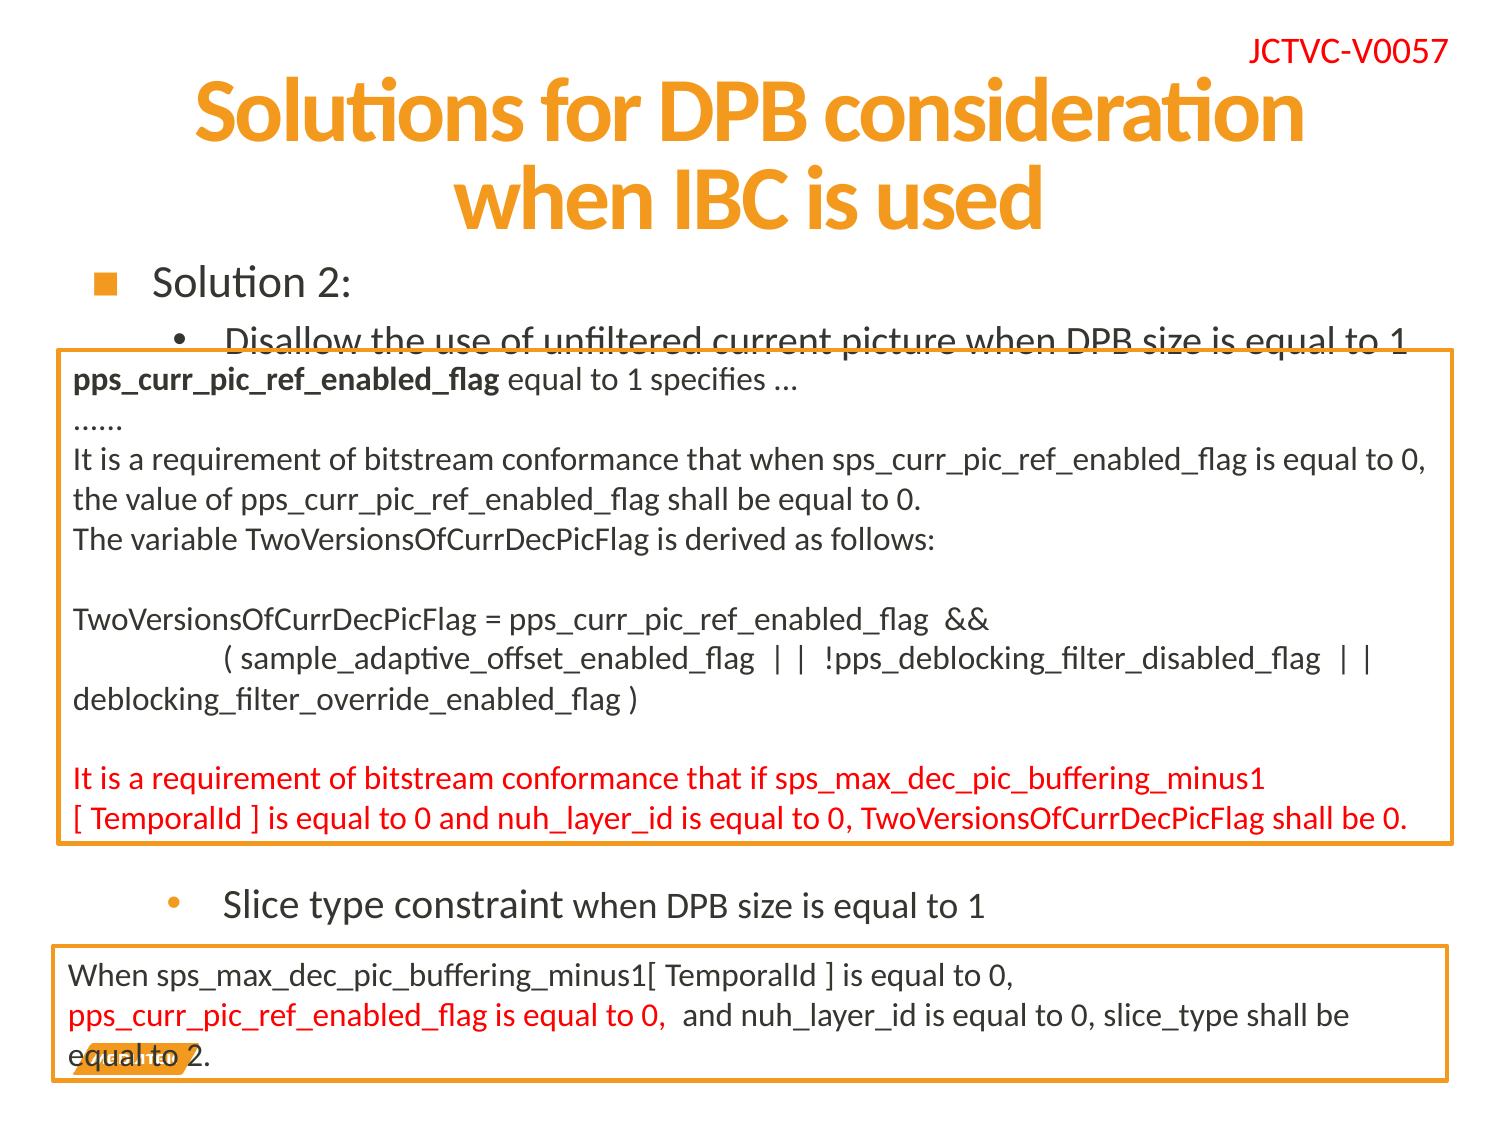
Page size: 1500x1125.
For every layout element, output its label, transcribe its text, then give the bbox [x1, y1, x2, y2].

title Solutions for DPB consideration when IBC is used [75, 70, 1425, 243]
text_box Slice type constraint when DPB size is equal to 1 [76, 869, 1427, 945]
text_box When sps_max_dec_pic_buffering_minus1[ TemporalId ] is equal to 0, pps_curr_pic_ref_enabled_flag is equal to 0, and nuh_layer_id is equal to 0, slice_type shall be equal to 2. [53, 945, 1447, 1081]
text_box pps_curr_pic_ref_enabled_flag equal to 1 specifies ... ...... It is a requirement of bitstream conformance that when sps_curr_pic_ref_enabled_flag is equal to 0, the value of pps_curr_pic_ref_enabled_flag shall be equal to 0. The variable TwoVersionsOfCurrDecPicFlag is derived as follows: TwoVersionsOfCurrDecPicFlag = pps_curr_pic_ref_enabled_flag && ( sample_adaptive_offset_enabled_flag | | !pps_deblocking_filter_disabled_flag | | deblocking_filter_override_enabled_flag ) It is a requirement of bitstream conformance that if sps_max_dec_pic_buffering_minus1 [ TemporalId ] is equal to 0 and nuh_layer_id is equal to 0, TwoVersionsOfCurrDecPicFlag shall be 0. [58, 349, 1453, 844]
list Solution 2: Disallow the use of unfiltered current picture when DPB size is equal to 1 [75, 243, 1425, 349]
